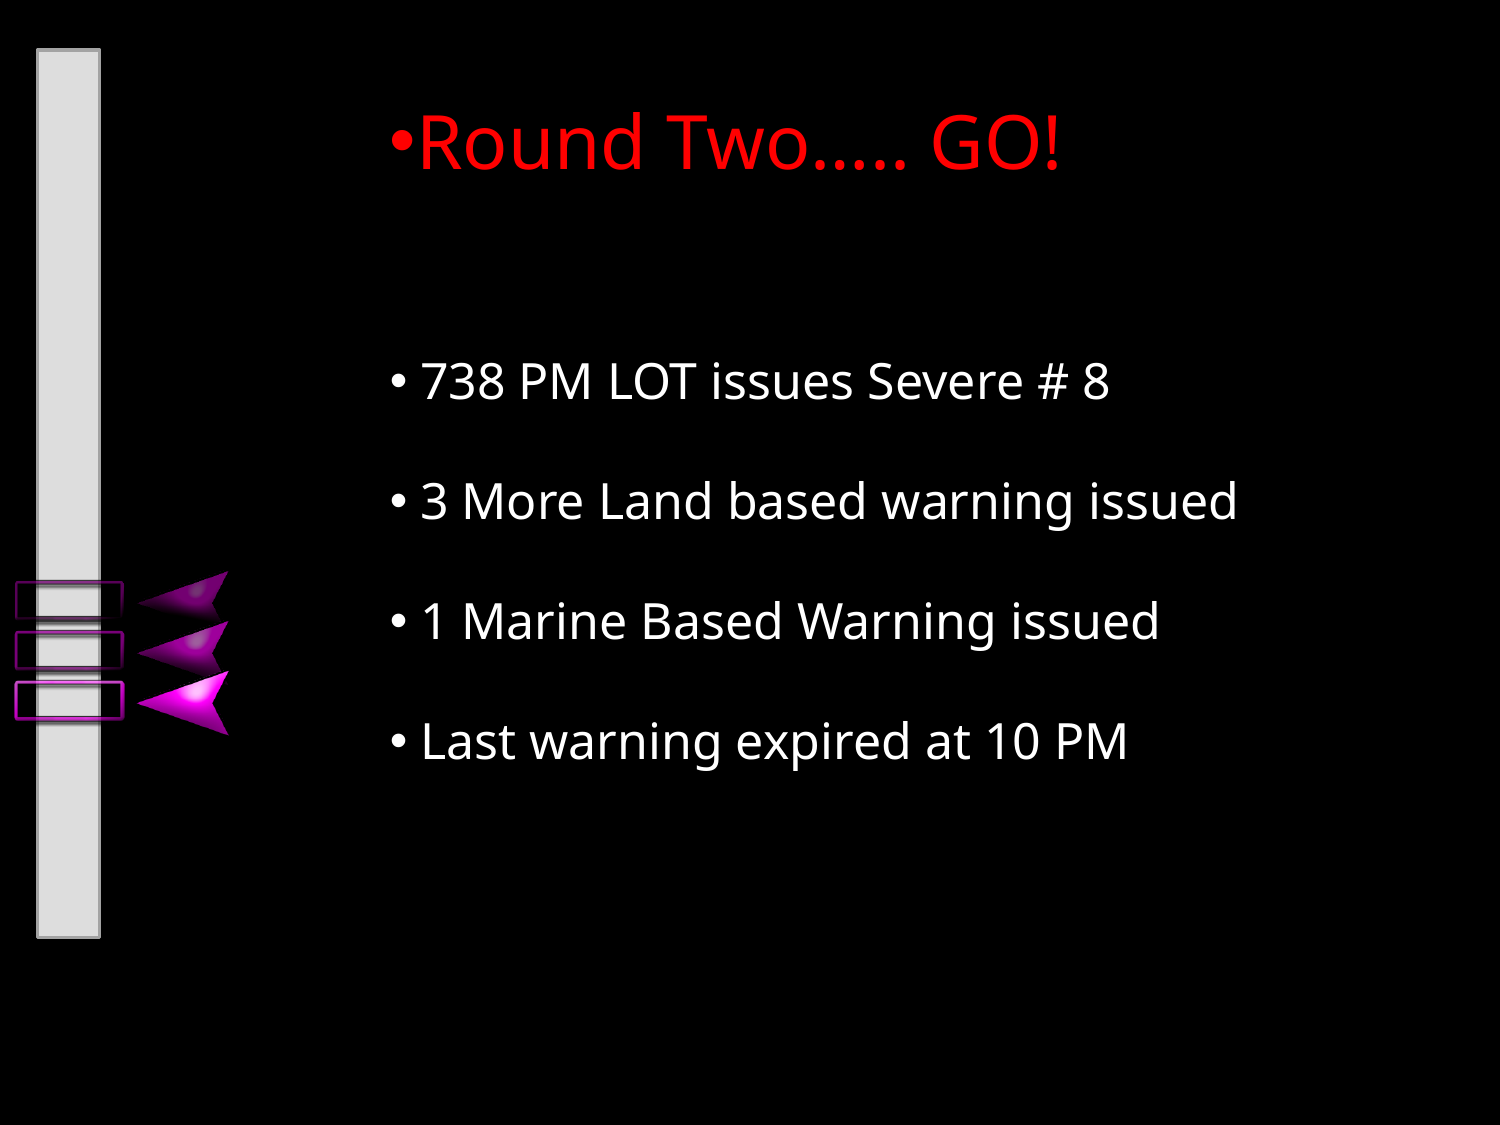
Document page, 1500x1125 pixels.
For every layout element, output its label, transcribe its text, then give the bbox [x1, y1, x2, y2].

picture [0, 549, 243, 764]
text_box [36, 737, 101, 939]
text_box Round Two….. GO! 738 PM LOT issues Severe # 8 3 More Land based warning issued 1 Marine Based Warning issued Last warning expired at 10 PM [375, 87, 1463, 823]
text_box [36, 48, 101, 573]
